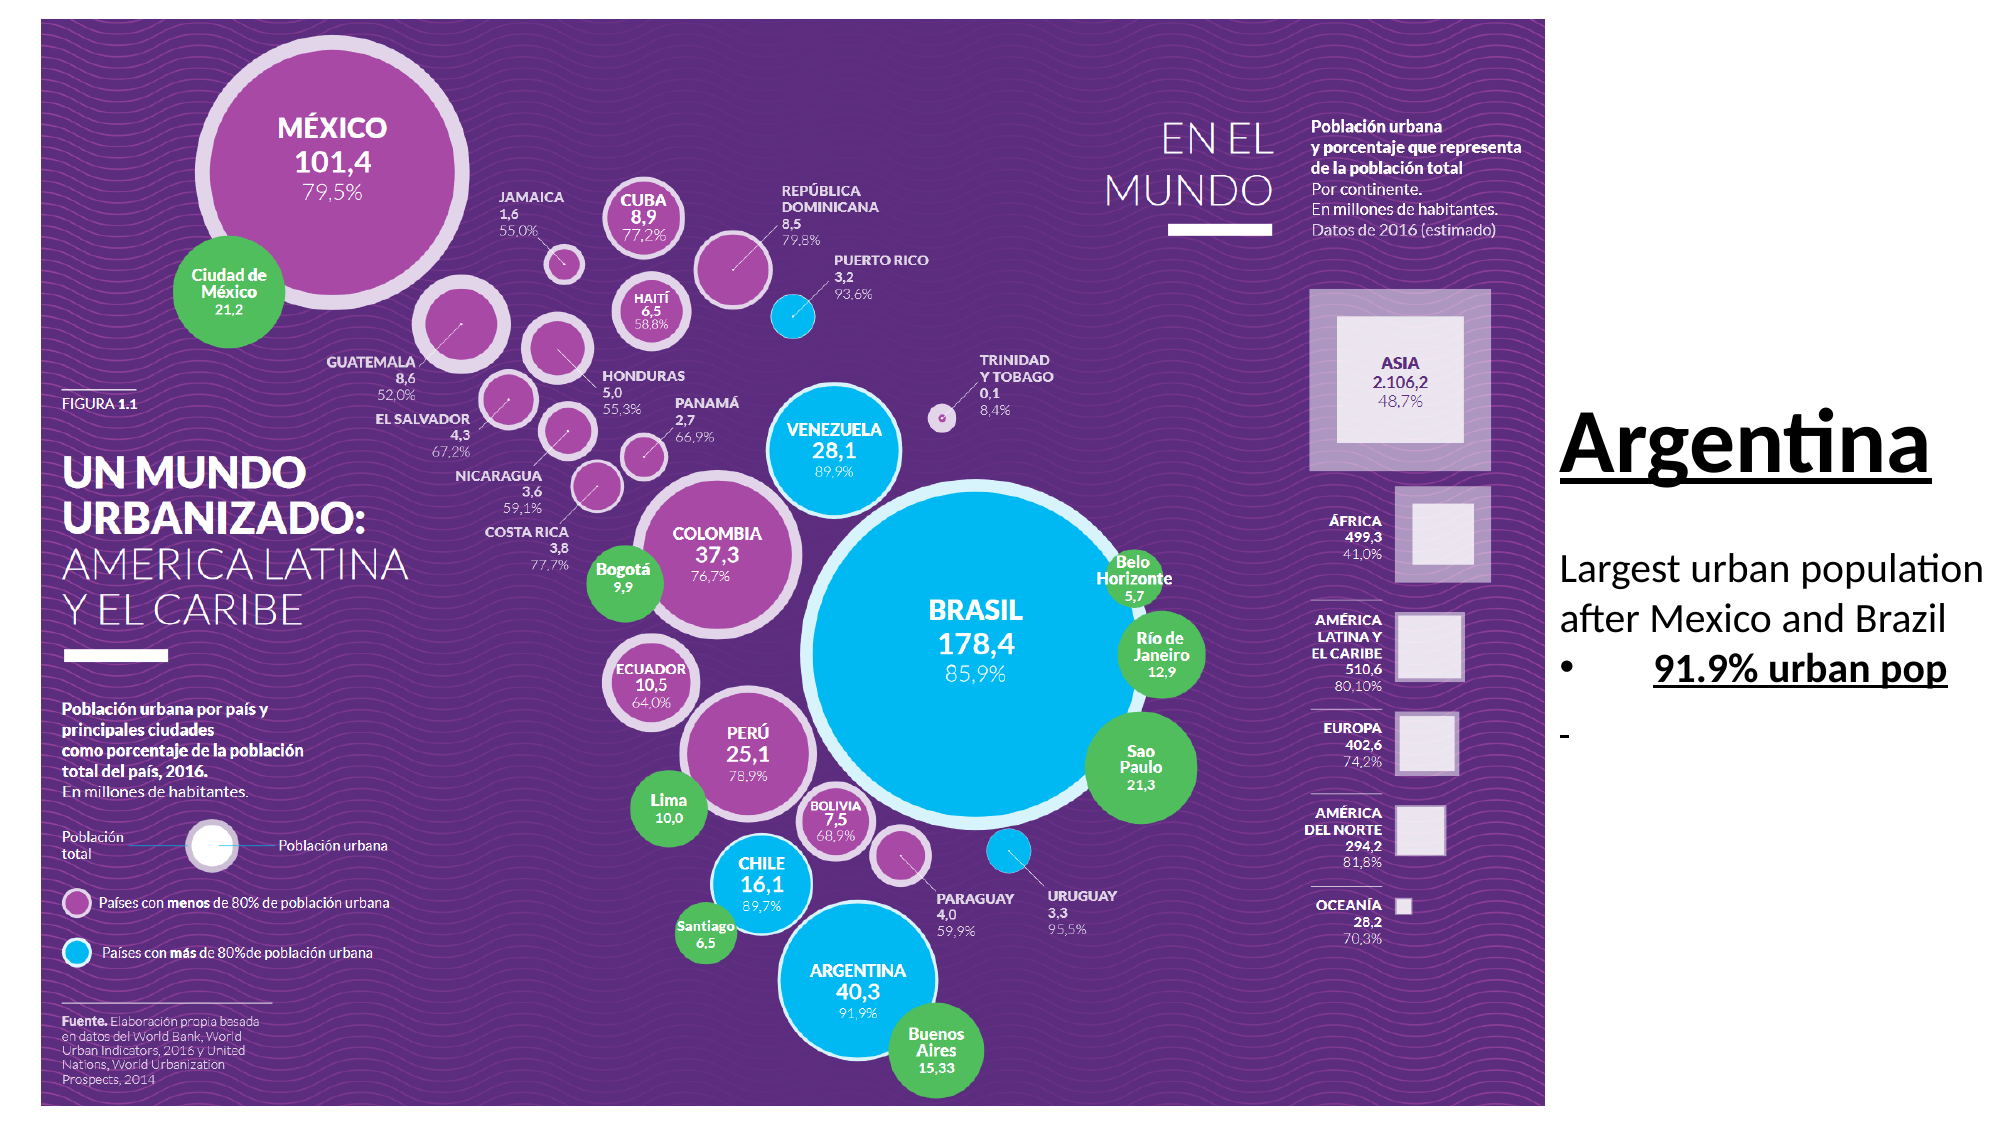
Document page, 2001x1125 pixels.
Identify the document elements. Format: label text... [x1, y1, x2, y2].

picture [41, 19, 1545, 1106]
text_box Argentina Largest urban population after Mexico and Brazil 91.9% urban pop [1545, 373, 2000, 748]
